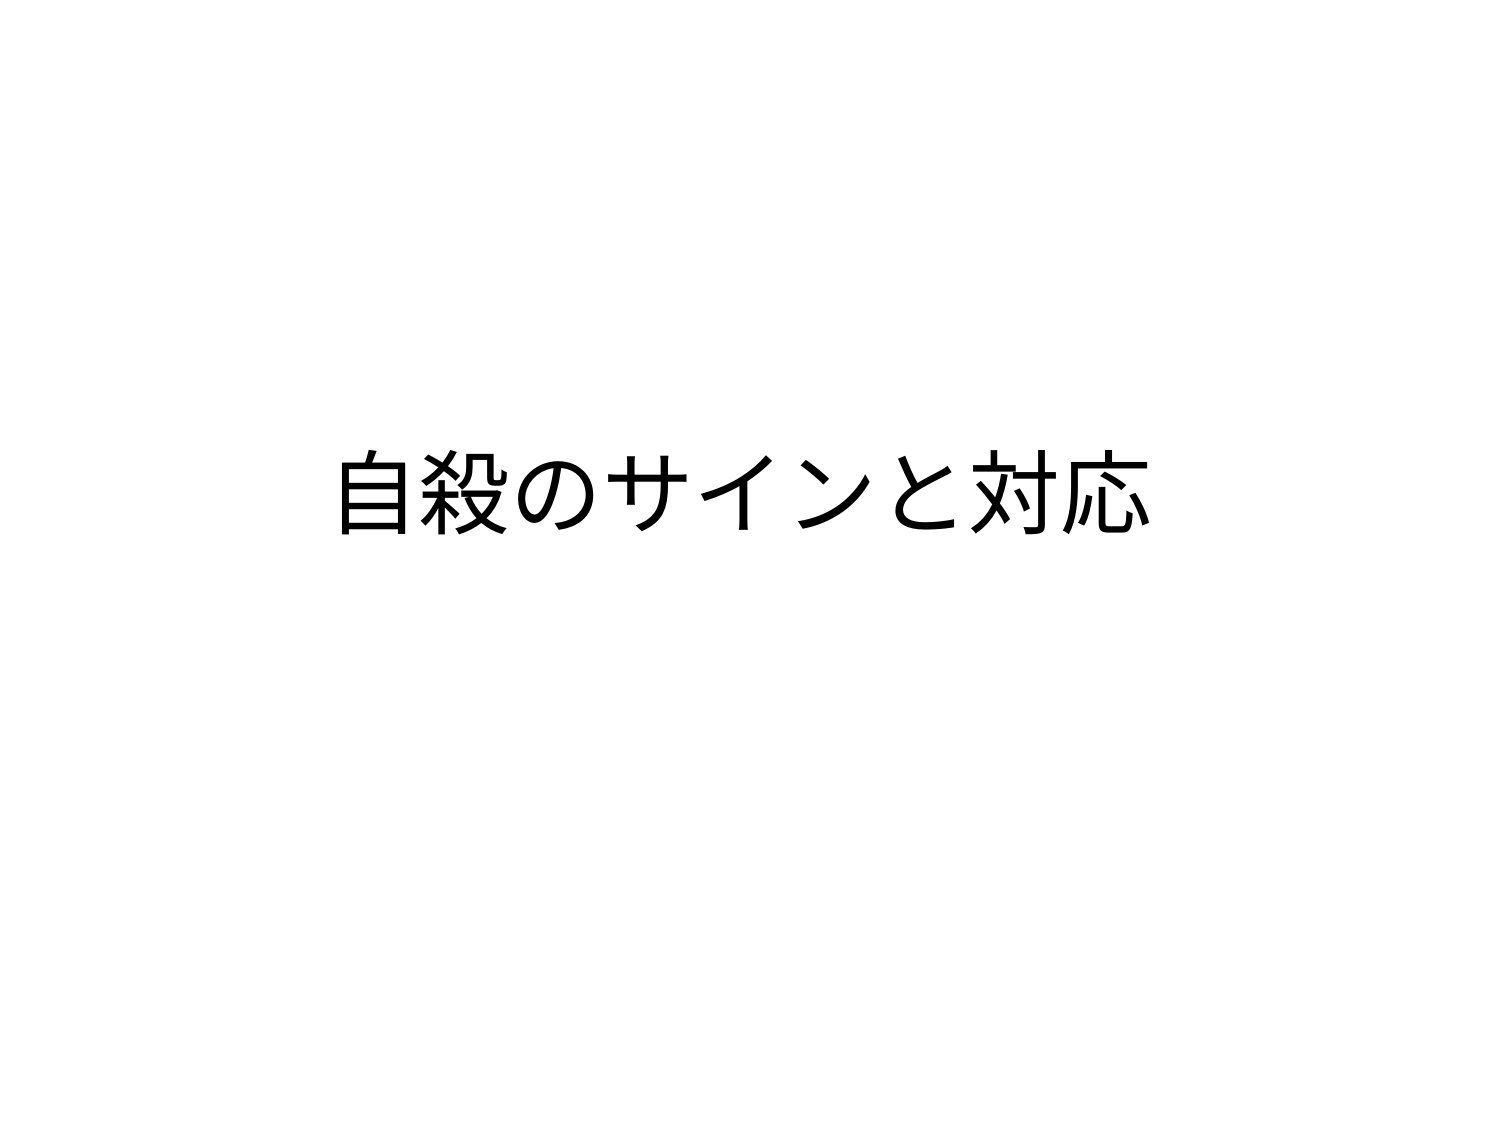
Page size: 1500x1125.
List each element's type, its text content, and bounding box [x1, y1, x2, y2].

title 自殺のサインと対応 [64, 397, 1415, 585]
